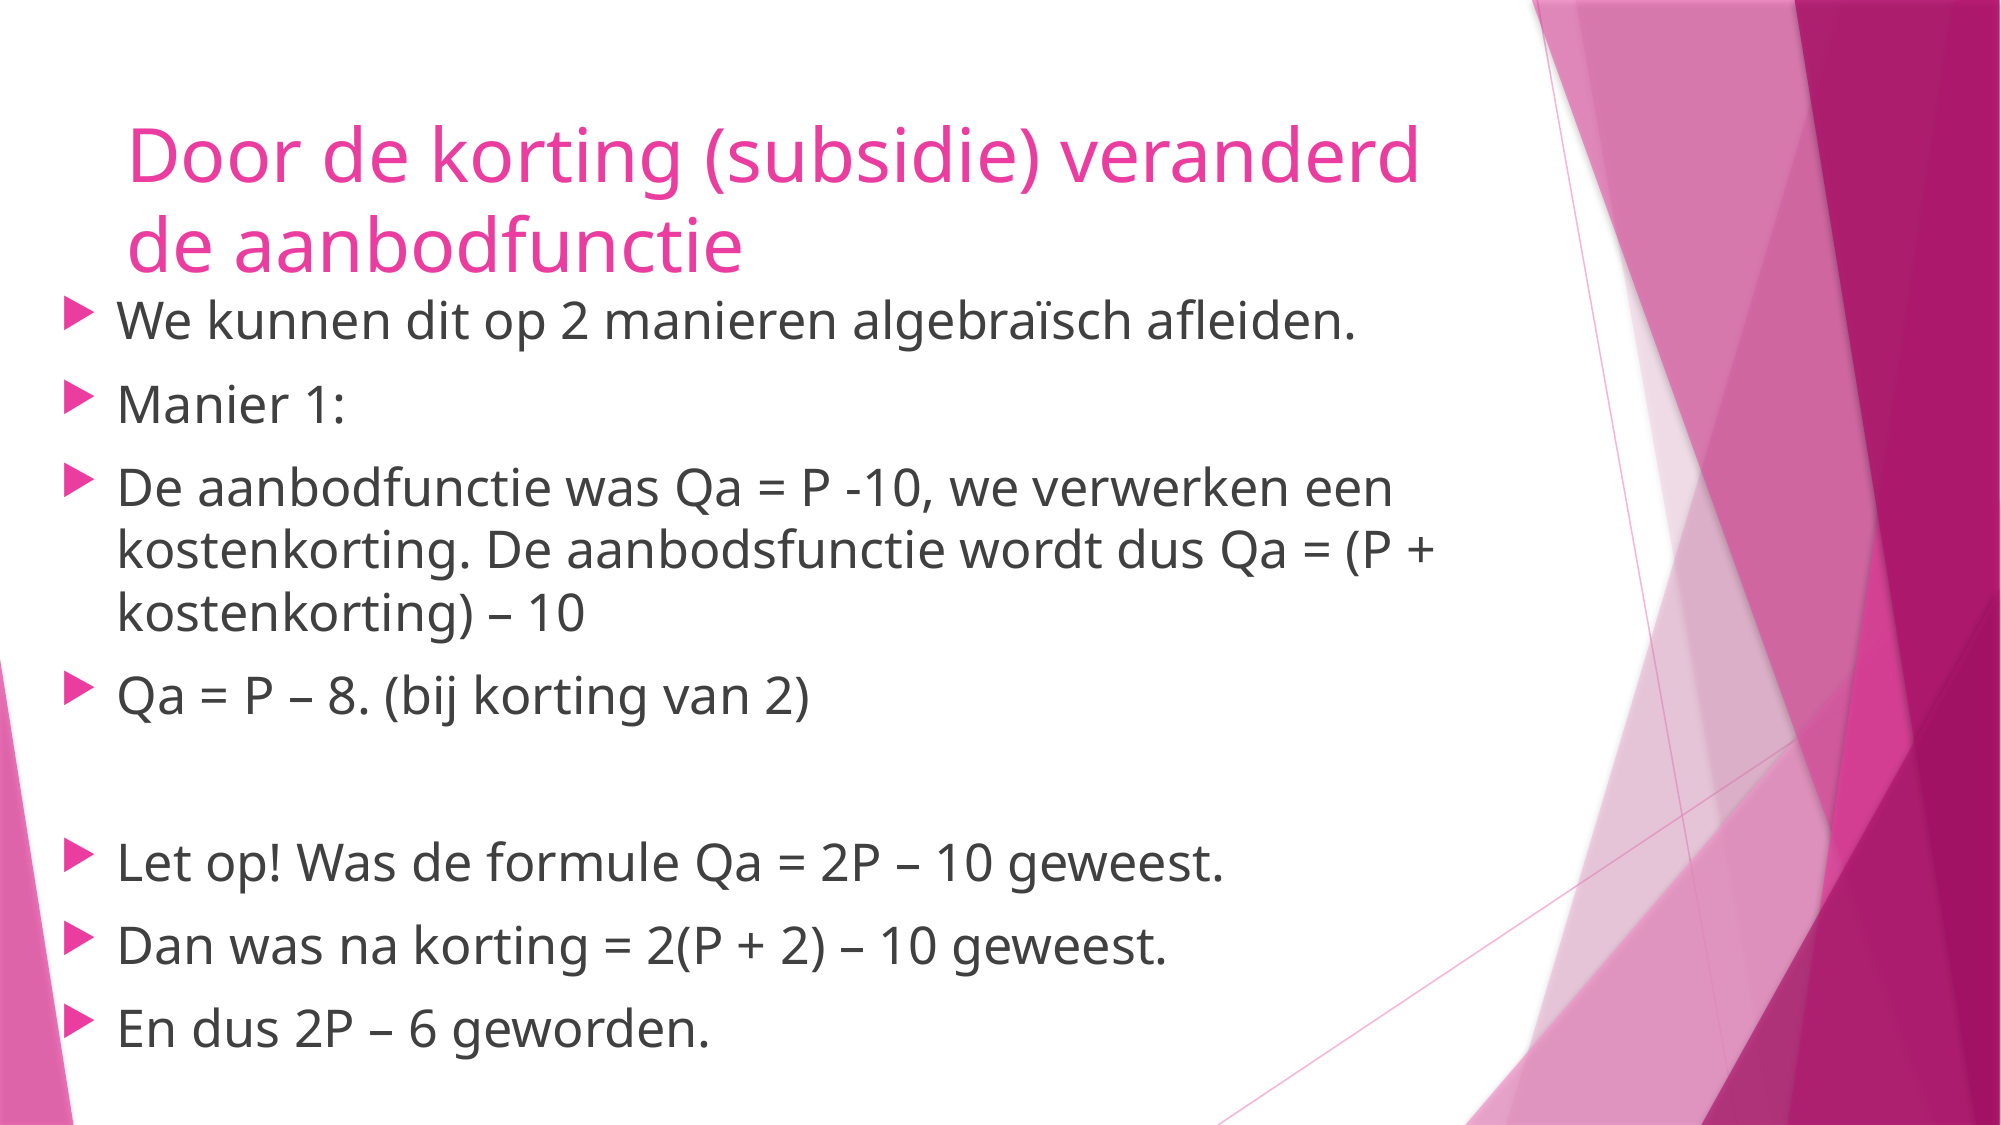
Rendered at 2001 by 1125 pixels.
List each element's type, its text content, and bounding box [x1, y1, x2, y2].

title Door de korting (subsidie) veranderd de aanbodfunctie [111, 99, 1522, 280]
list We kunnen dit op 2 manieren algebraïsch afleiden. Manier 1: De aanbodfunctie was Qa = P -10, we verwerken een kostenkorting. De aanbodsfunctie wordt dus Qa = (P + kostenkorting) – 10 Qa = P – 8. (bij korting van 2) Let op! Was de formule Qa = 2P – 10 geweest. Dan was na korting = 2(P + 2) – 10 geweest. En dus 2P – 6 geworden. [45, 280, 1522, 1102]
